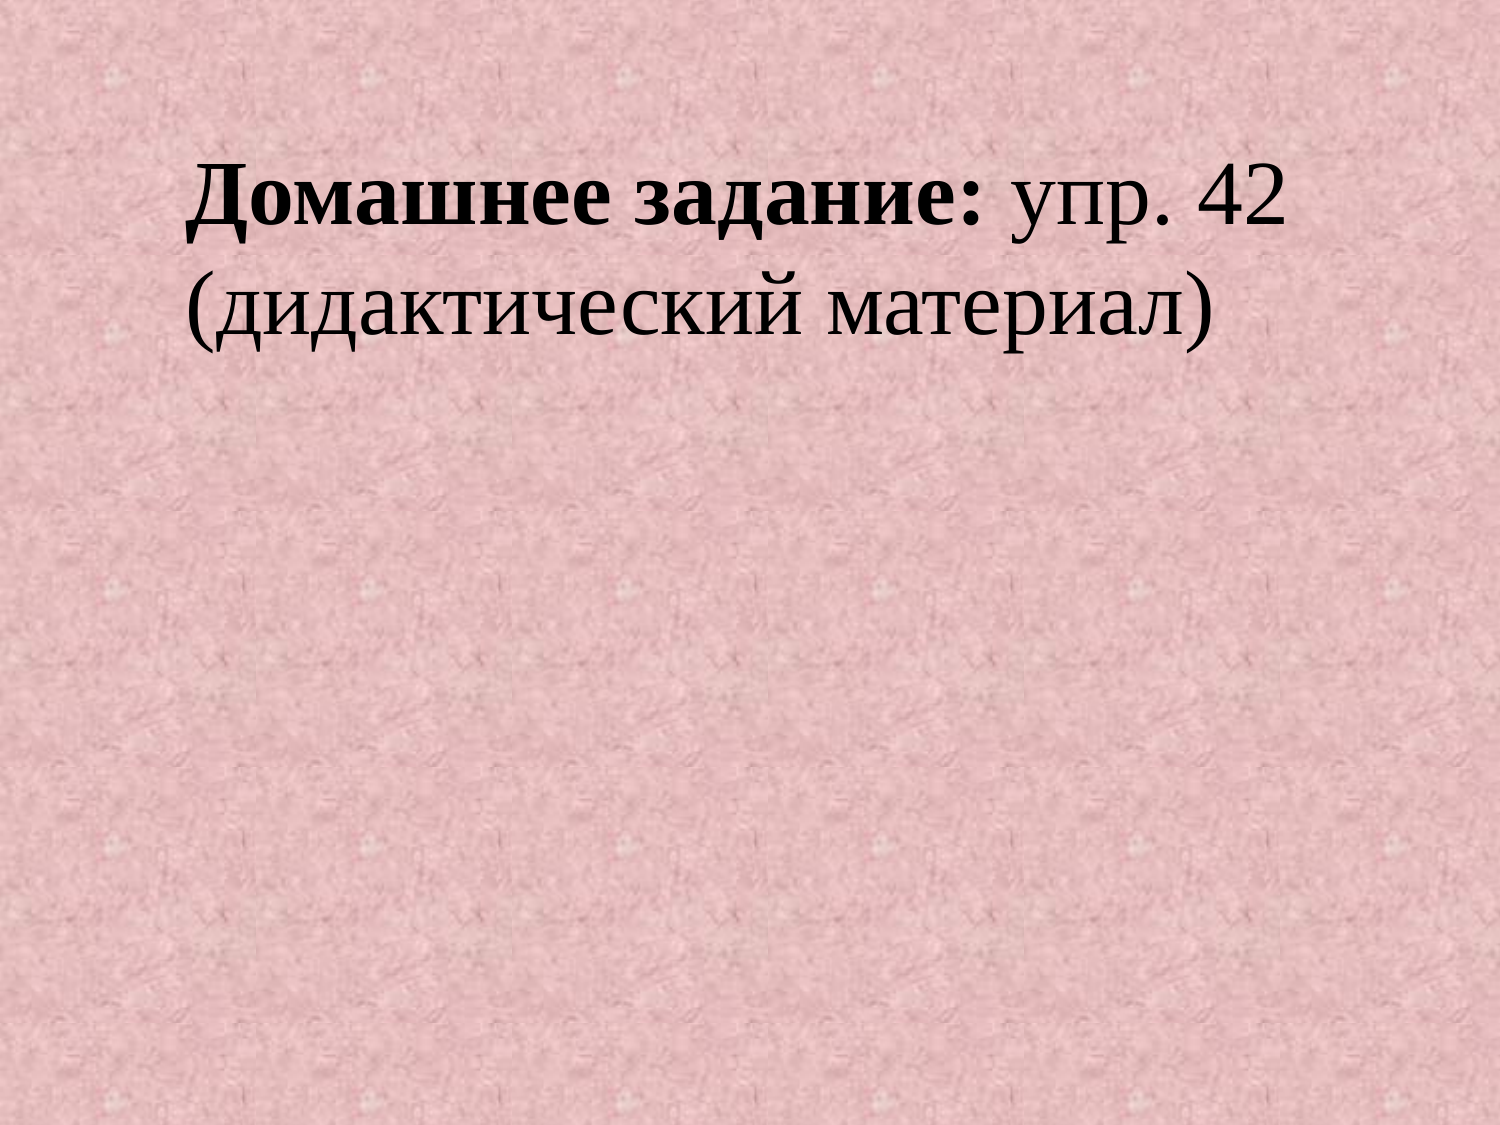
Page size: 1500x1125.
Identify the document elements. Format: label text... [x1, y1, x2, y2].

picture [0, 0, 1500, 1125]
text_box Домашнее задание: упр. 42 (дидактический материал) [171, 125, 1376, 361]
